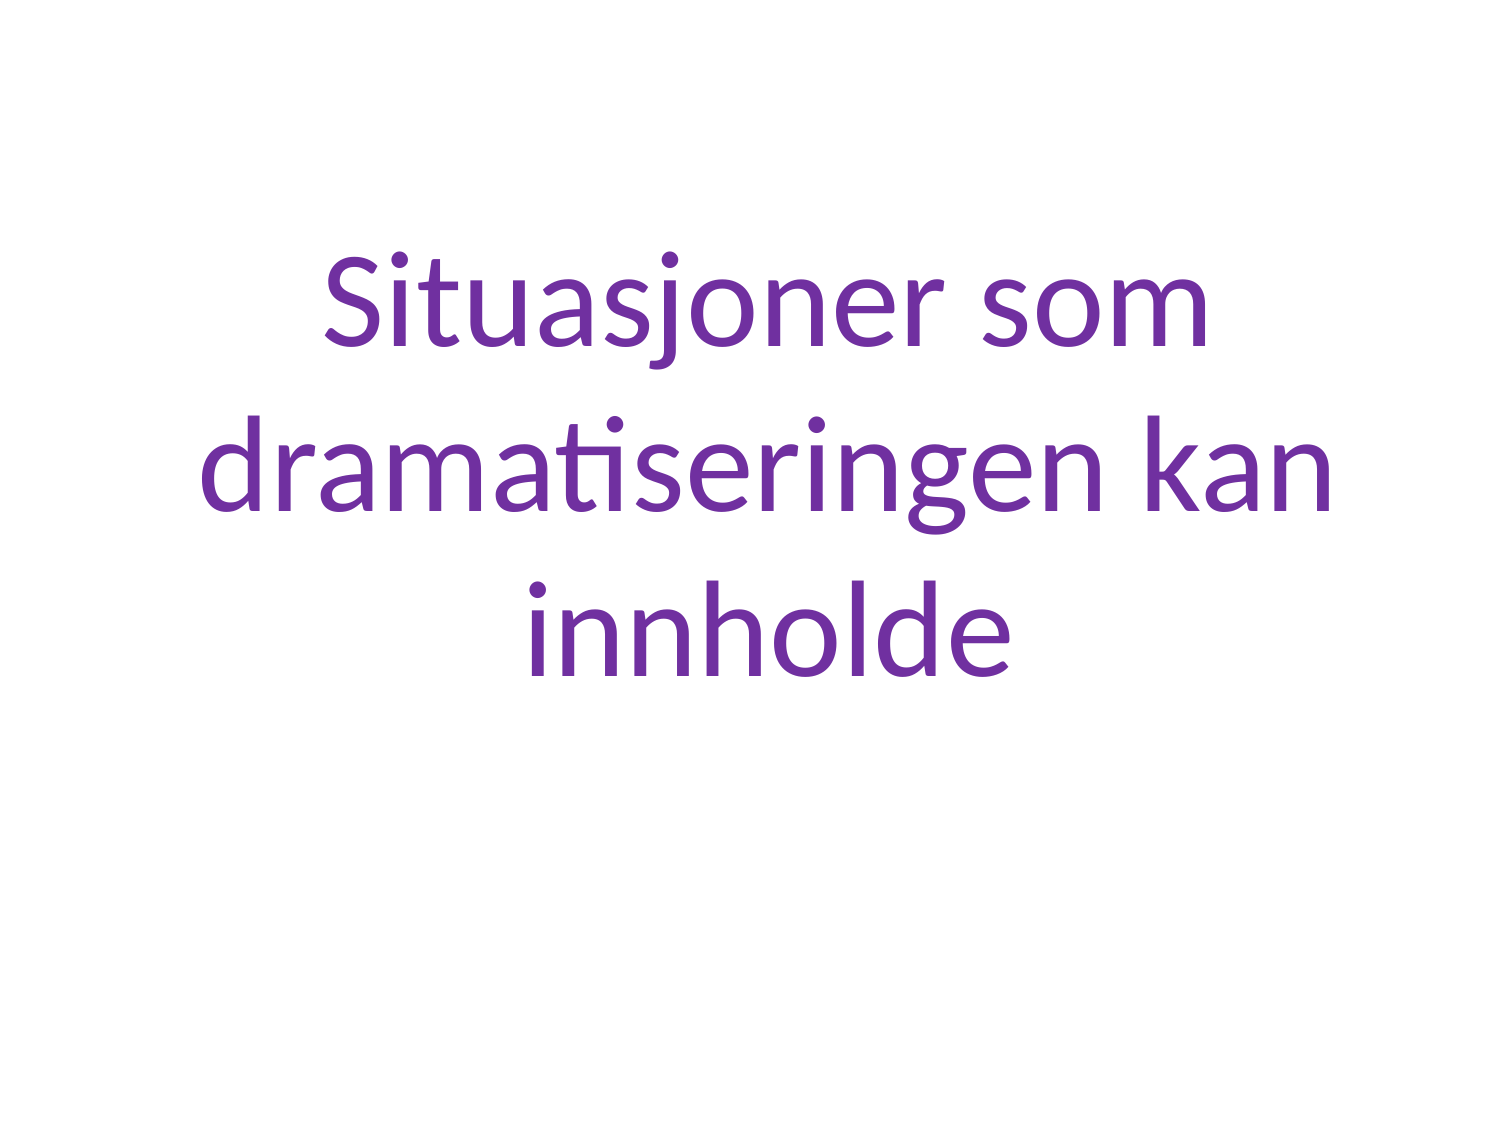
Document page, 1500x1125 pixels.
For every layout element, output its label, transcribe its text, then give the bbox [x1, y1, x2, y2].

title Situasjoner som dramatiseringen kan innholde [100, 361, 1437, 552]
